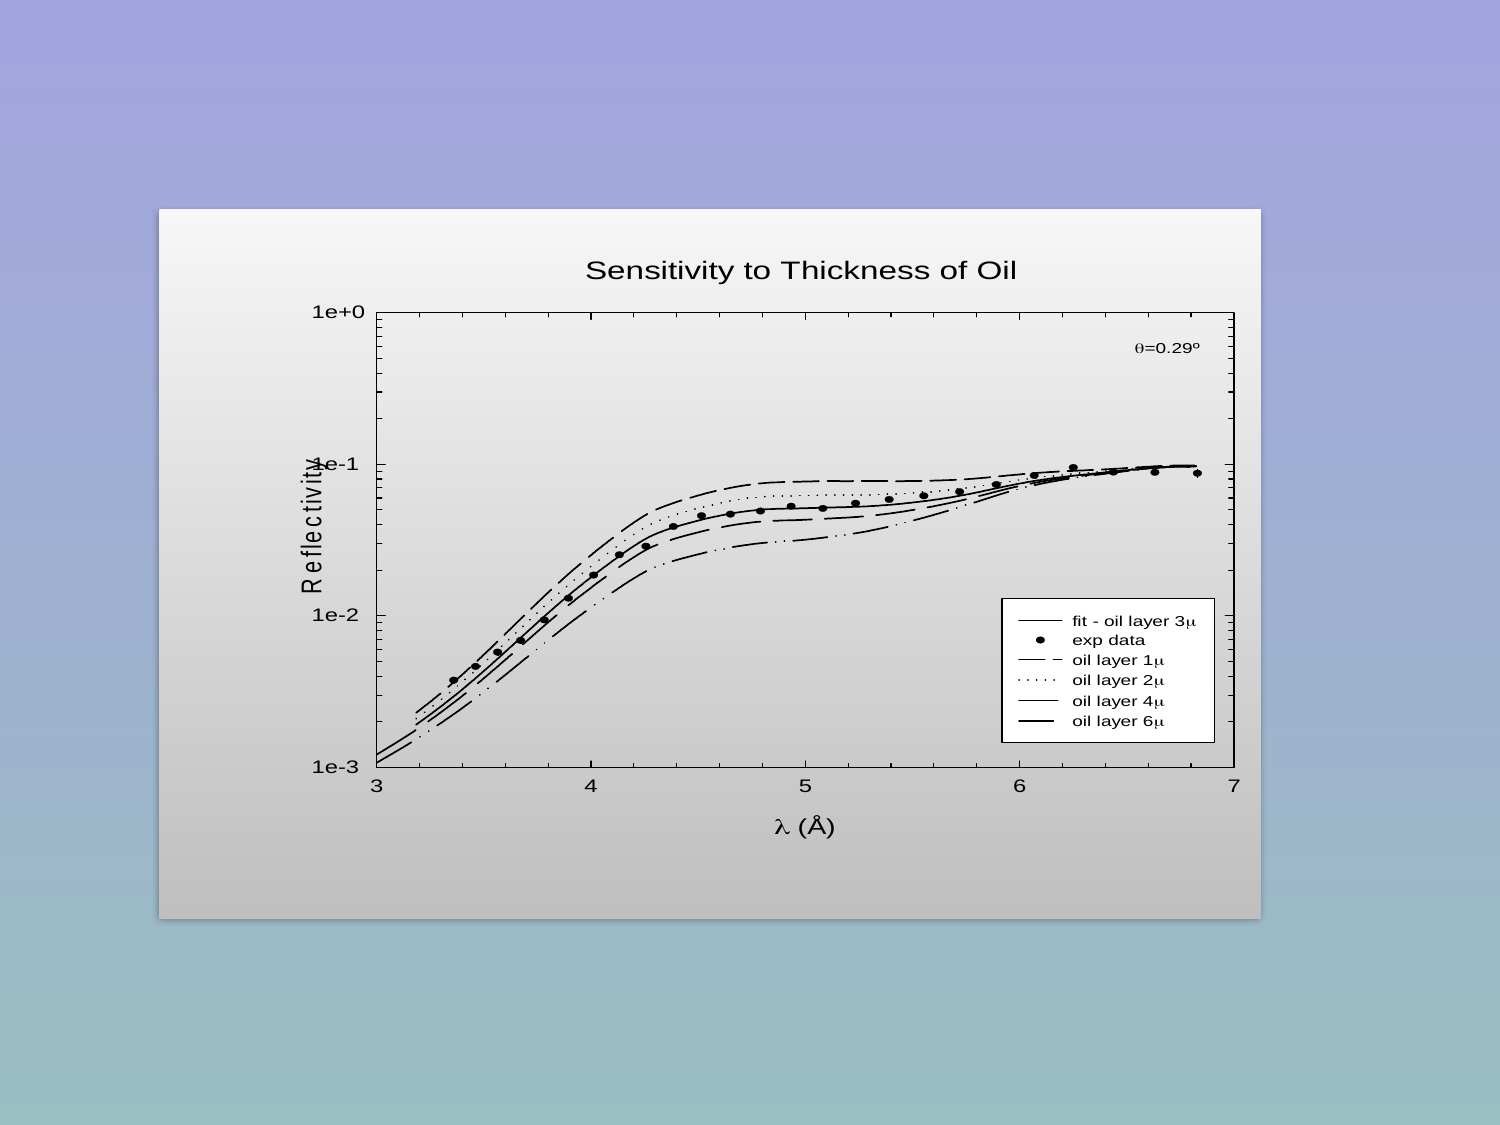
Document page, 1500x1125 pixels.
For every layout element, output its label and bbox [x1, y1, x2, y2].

text_box [159, 209, 277, 919]
text_box [282, 124, 1309, 955]
